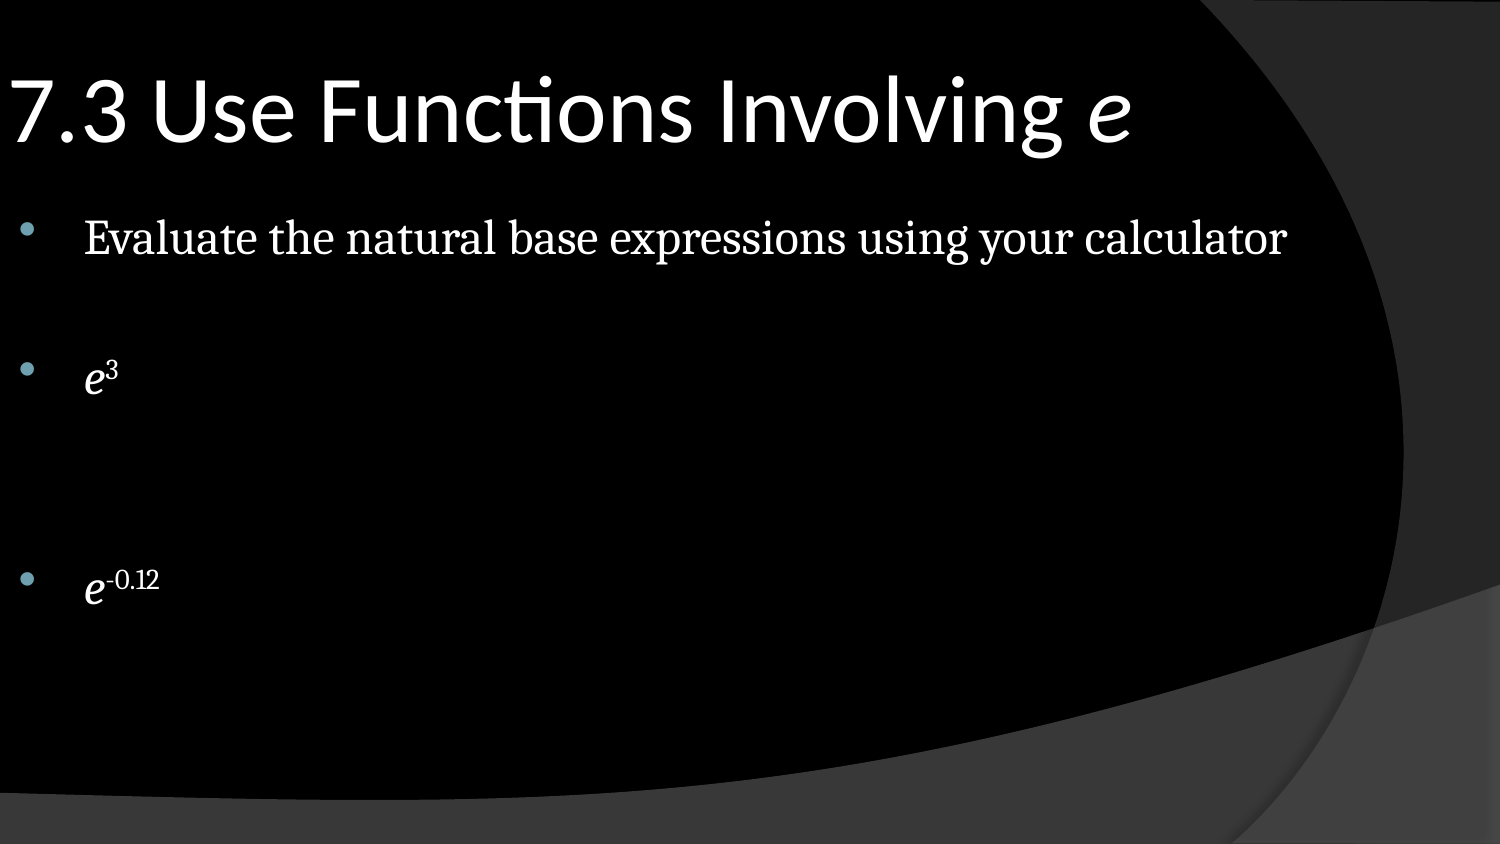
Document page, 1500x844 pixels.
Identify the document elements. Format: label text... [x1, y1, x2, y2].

list Evaluate the natural base expressions using your calculator e3 e-0.12 [0, 196, 1500, 754]
title 7.3 Use Functions Involving e [0, 33, 1500, 175]
